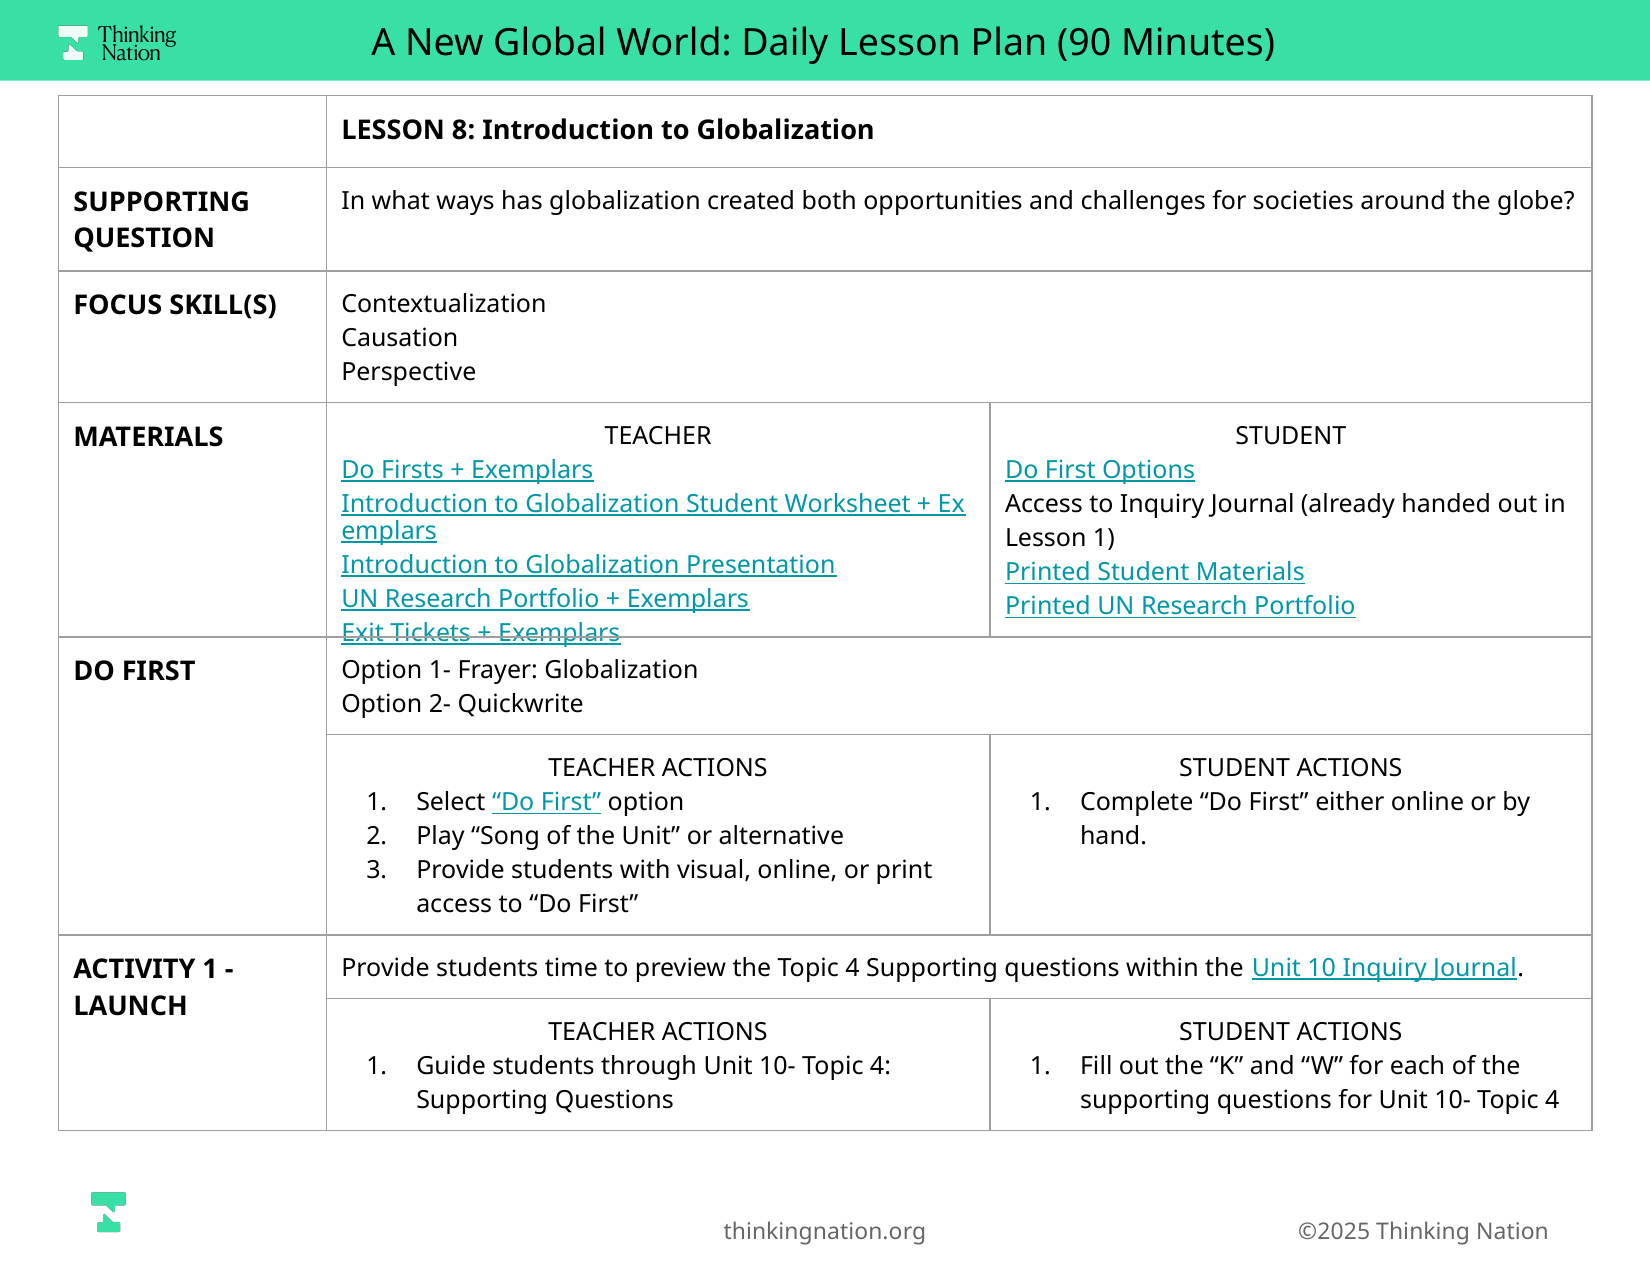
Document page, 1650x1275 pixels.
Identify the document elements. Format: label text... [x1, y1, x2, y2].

table_cell Option 1- Frayer: Globalization Option 2- Quickwrite [327, 638, 1591, 734]
table_cell TEACHER ACTIONS Guide students through Unit 10- Topic 4: Supporting Questions [327, 999, 989, 1130]
text_box ©2025 Thinking Nation [1174, 1200, 1566, 1240]
table_cell Provide students time to preview the Topic 4 Supporting questions within the Unit 10 Inquiry Journal. [327, 936, 1591, 998]
table_cell STUDENT Do First Options Access to Inquiry Journal (already handed out in Lesson 1) Printed Student Materials Printed UN Research Portfolio [991, 403, 1591, 636]
picture [80, 1184, 136, 1240]
table_cell In what ways has globalization created both opportunities and challenges for societies around the globe? [327, 168, 1591, 270]
table_cell SUPPORTING QUESTION [59, 168, 326, 270]
table_cell ACTIVITY 1 - LAUNCH [59, 936, 326, 1130]
table_cell TEACHER ACTIONS Select “Do First” option Play “Song of the Unit” or alternative Provide students with visual, online, or print access to “Do First” [327, 735, 989, 934]
table_cell MATERIALS [59, 403, 326, 636]
table_cell Contextualization Causation Perspective [327, 272, 1591, 402]
text_box A New Global World: Daily Lesson Plan (90 Minutes) [0, 0, 1650, 81]
table_header LESSON 8: Introduction to Globalization [327, 96, 1591, 167]
table_cell FOCUS SKILL(S) [59, 272, 326, 402]
table_cell TEACHER Do Firsts + Exemplars Introduction to Globalization Student Worksheet + Exemplars Introduction to Globalization Presentation UN Research Portfolio + Exemplars Exit Tickets + Exemplars [327, 403, 989, 636]
table_cell DO FIRST [59, 638, 326, 934]
picture [45, 14, 180, 85]
table_cell STUDENT ACTIONS Fill out the “K” and “W” for each of the supporting questions for Unit 10- Topic 4 [991, 999, 1591, 1130]
table_header [59, 96, 326, 167]
table_cell STUDENT ACTIONS Complete “Do First” either online or by hand. [991, 735, 1591, 934]
text_box thinkingnation.org [629, 1200, 1021, 1240]
